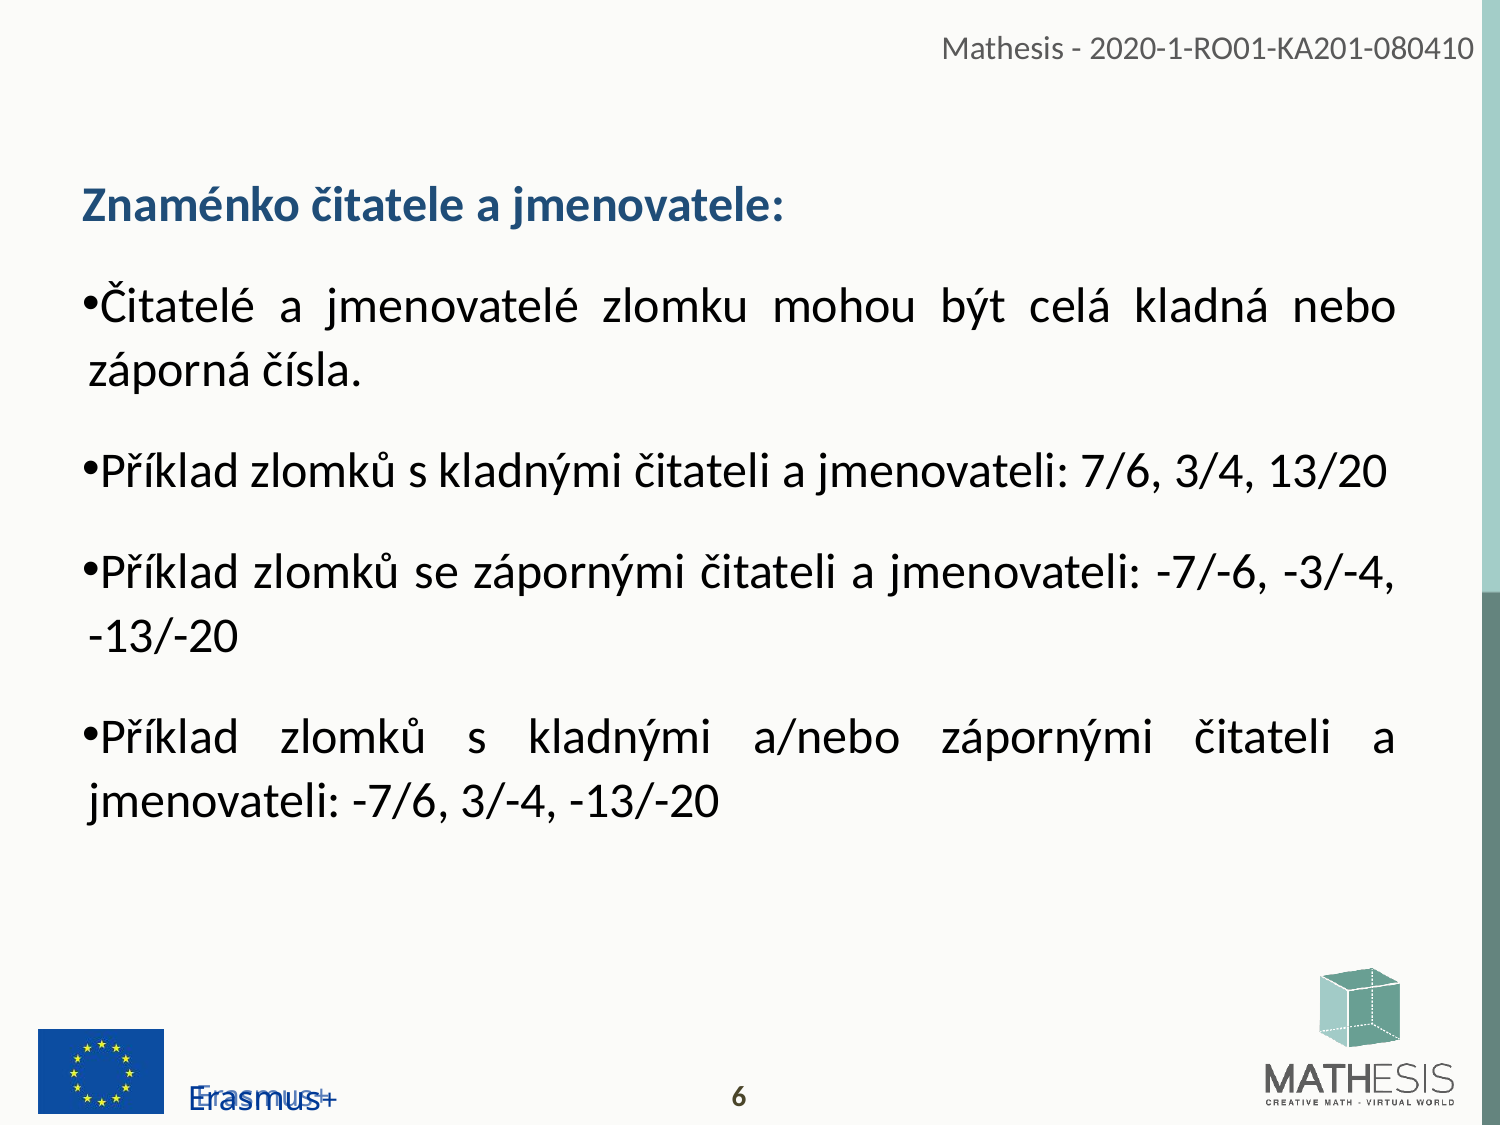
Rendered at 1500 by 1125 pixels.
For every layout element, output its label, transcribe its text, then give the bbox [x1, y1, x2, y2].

picture [38, 1029, 164, 1114]
list Znaménko čitatele a jmenovatele: Čitatelé a jmenovatelé zlomku mohou být celá kladná nebo záporná čísla. Příklad zlomků s kladnými čitateli a jmenovateli: 7/6, 3/4, 13/20 Příklad zlomků se zápornými čitateli a jmenovateli: -7/-6, -3/-4, -13/-20 Příklad zlomků s kladnými a/nebo zápornými čitateli a jmenovateli: -7/6, 3/-4, -13/-20 [68, 160, 1418, 903]
